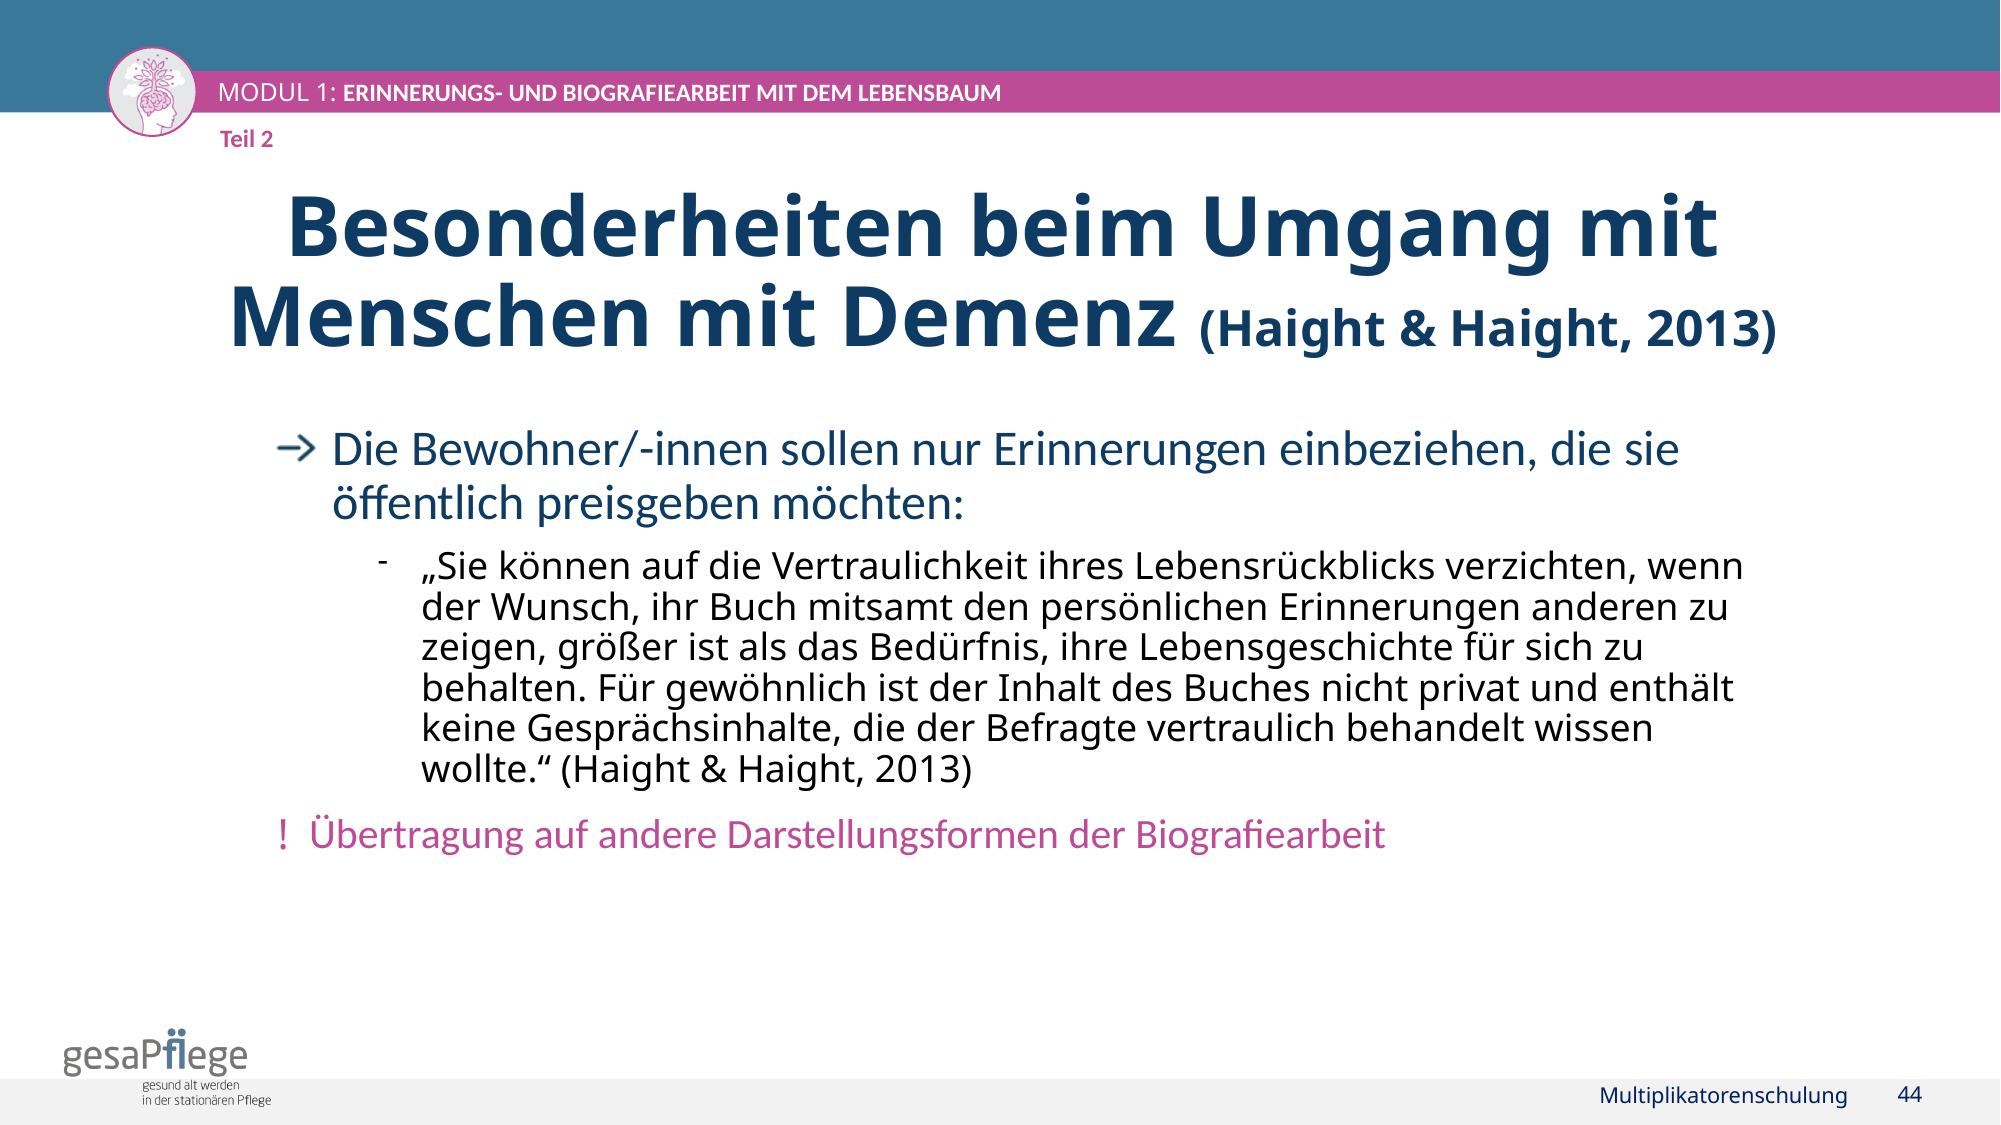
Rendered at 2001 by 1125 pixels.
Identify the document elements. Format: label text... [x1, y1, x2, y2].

title Besonderheiten beim Umgang mit Menschen mit Demenz (Haight & Haight, 2013) [214, 184, 1792, 372]
footer Multiplikatorenschulung [1111, 1076, 1863, 1114]
slide_number 44 [1863, 1076, 1938, 1114]
list Teil 2 [208, 120, 428, 153]
list Die Bewohner/-innen sollen nur Erinnerungen einbeziehen, die sie öffentlich preisgeben möchten: „Sie können auf die Vertraulichkeit ihres Lebensrückblicks verzichten, wenn der Wunsch, ihr Buch mitsamt den persönlichen Erinnerungen anderen zu zeigen, größer ist als das Bedürfnis, ihre Lebensgeschichte für sich zu behalten. Für gewöhnlich ist der Inhalt des Buches nicht privat und enthält keine Gesprächsinhalte, die der Befragte vertraulich behandelt wissen wollte.“ (Haight & Haight, 2013) Übertragung auf andere Darstellungsformen der Biografiearbeit [214, 422, 1792, 1005]
picture [62, 1027, 272, 1108]
